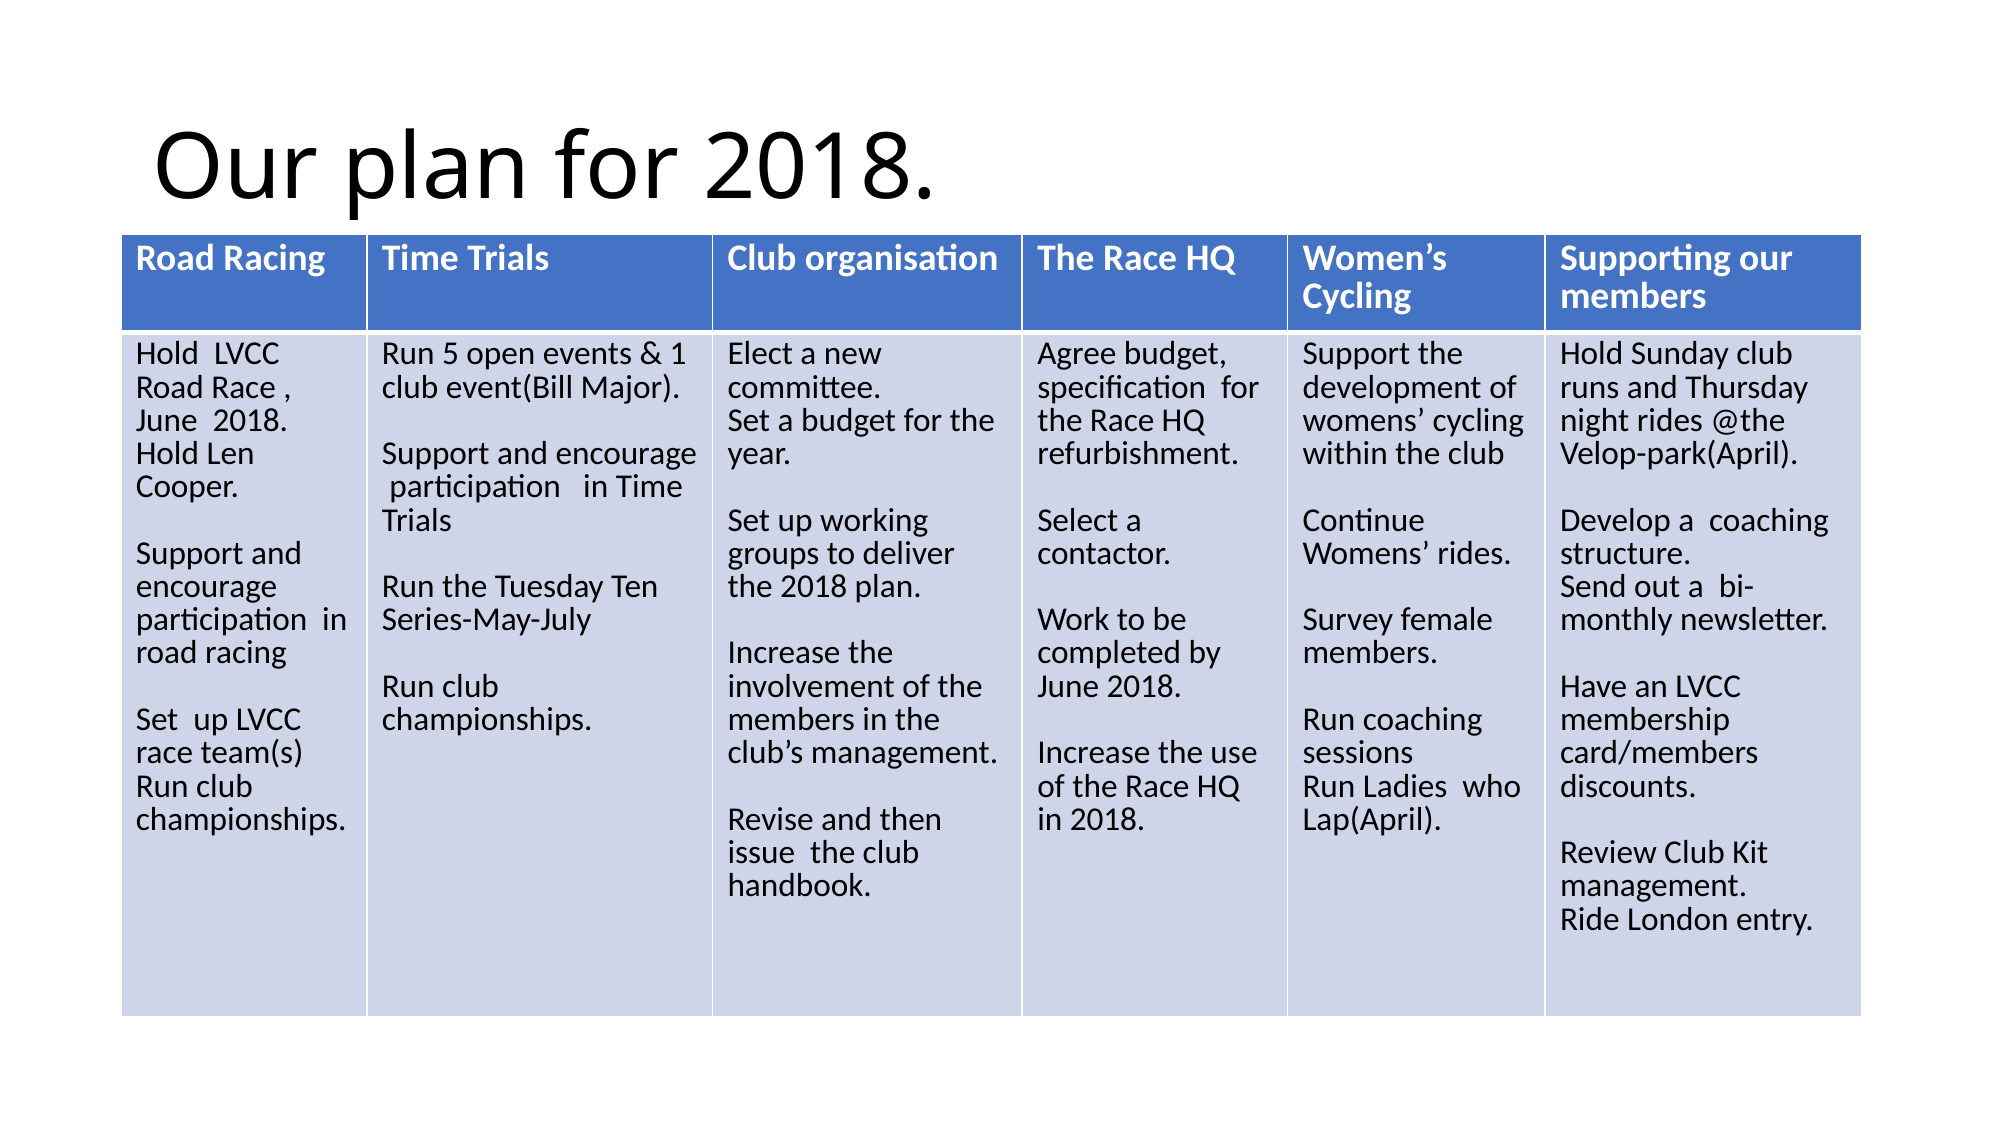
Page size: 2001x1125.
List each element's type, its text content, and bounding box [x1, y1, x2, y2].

table_cell Hold LVCC Road Race , June 2018. Hold Len Cooper. Support and encourage participation in road racing Set up LVCC race team(s) Run club championships. [122, 335, 366, 1016]
table_cell Hold Sunday club runs and Thursday night rides @the Velop-park(April). Develop a coaching structure. Send out a bi-monthly newsletter. Have an LVCC membership card/members discounts. Review Club Kit management. Ride London entry. [1546, 335, 1861, 1016]
table_cell Run 5 open events & 1 club event(Bill Major). Support and encourage participation in Time Trials Run the Tuesday Ten Series-May-July Run club championships. [368, 335, 712, 1016]
table_header Women’s Cycling [1288, 235, 1544, 330]
table_header Time Trials [368, 235, 712, 330]
table_cell Agree budget, specification for the Race HQ refurbishment. Select a contactor. Work to be completed by June 2018. Increase the use of the Race HQ in 2018. [1023, 335, 1287, 1016]
table_header Road Racing [122, 235, 366, 330]
table_header The Race HQ [1023, 235, 1287, 330]
table_cell Support the development of womens’ cycling within the club Continue Womens’ rides. Survey female members. Run coaching sessions Run Ladies who Lap(April). [1288, 335, 1544, 1016]
table_header Club organisation [713, 235, 1021, 330]
title Our plan for 2018. [137, 59, 1863, 234]
table_cell Elect a new committee. Set a budget for the year. Set up working groups to deliver the 2018 plan. Increase the involvement of the members in the club’s management. Revise and then issue the club handbook. [713, 335, 1021, 1016]
table_header Supporting our members [1546, 235, 1861, 330]
